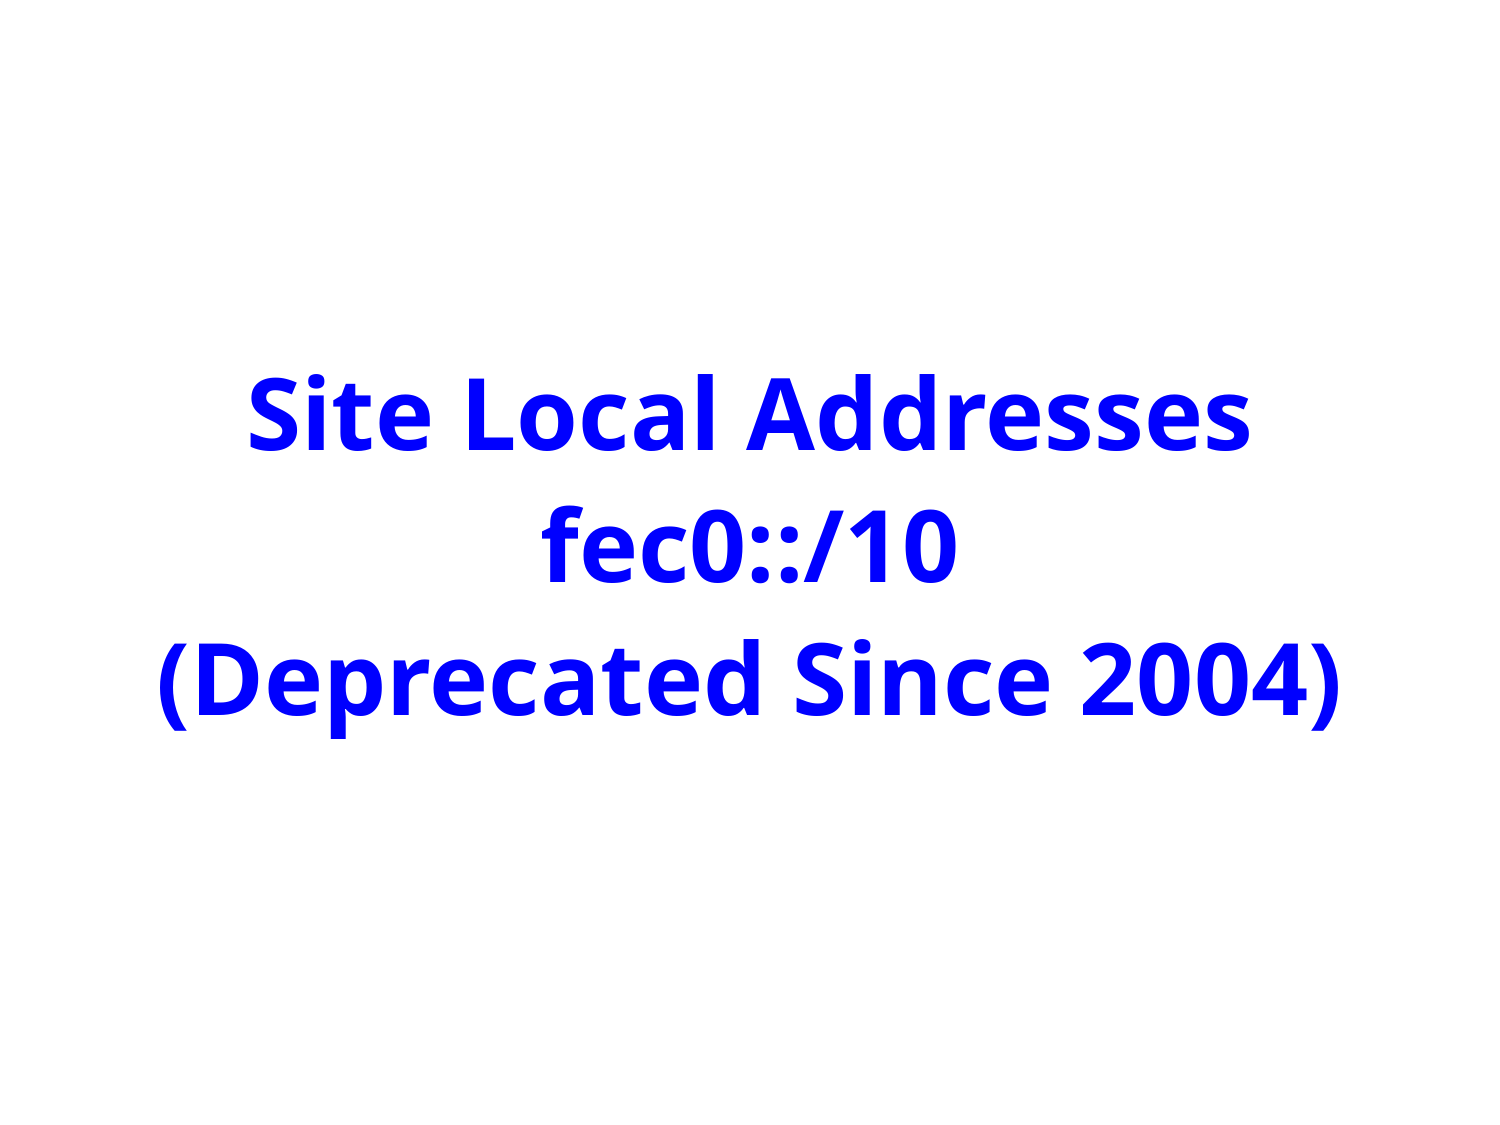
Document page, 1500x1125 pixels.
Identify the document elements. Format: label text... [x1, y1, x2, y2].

list Site Local Addresses fec0::/10 (Deprecated Since 2004) [75, 8, 1425, 1078]
